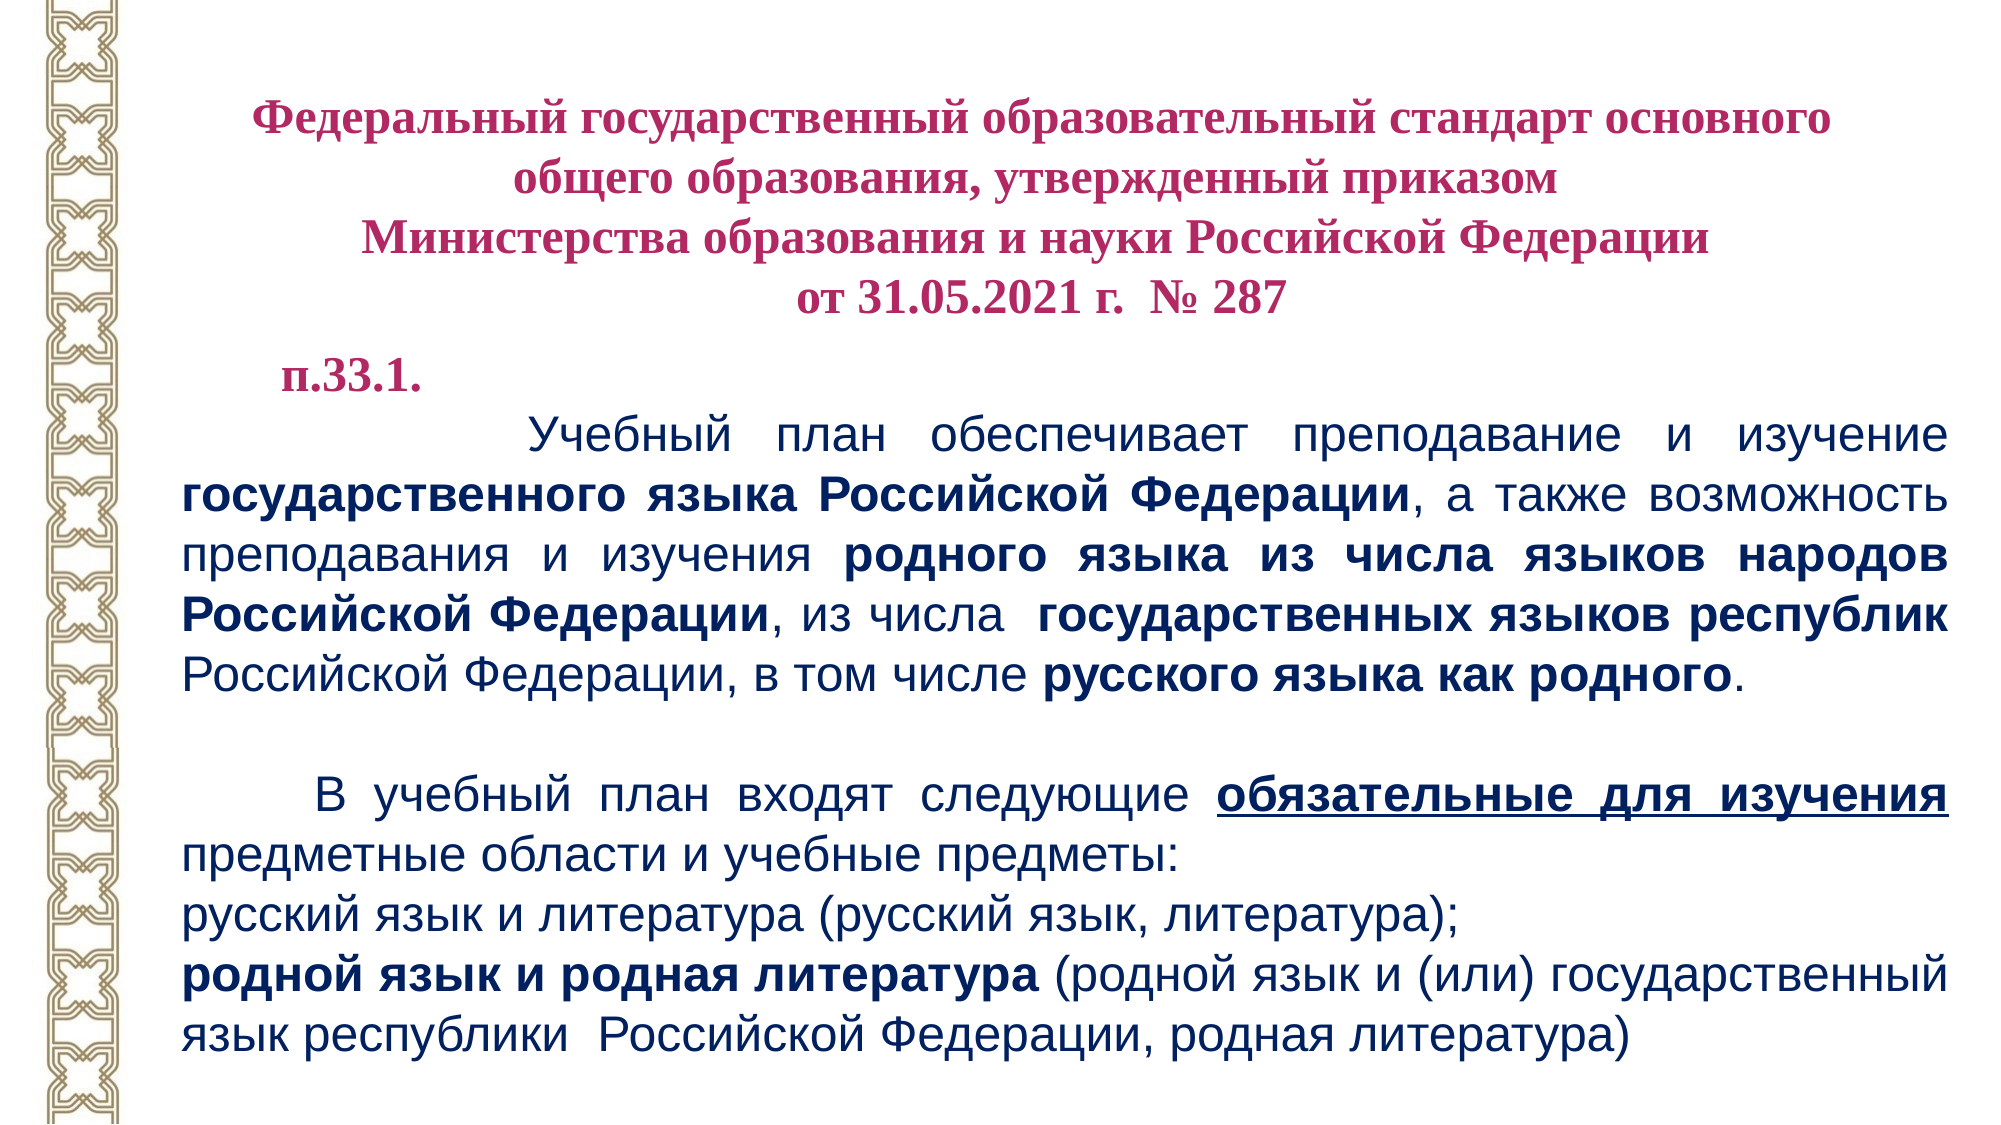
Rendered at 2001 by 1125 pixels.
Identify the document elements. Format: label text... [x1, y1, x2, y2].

picture [0, 0, 2001, 1125]
text_box Федеральный государственный образовательный стандарт основного общего образования, утвержденный приказом Министерства образования и науки Российской Федерации от 31.05.2021 г. № 287 [231, 76, 1852, 331]
text_box п.33.1. Учебный план обеспечивает преподавание и изучение государственного языка Российской Федерации, а также возможность преподавания и изучения родного языка из числа языков народов Российской Федерации, из числа государственных языков республик Российской Федерации, в том числе русского языка как родного. В учебный план входят следующие обязательные для изучения предметные области и учебные предметы: русский язык и литература (русский язык, литература); родной язык и родная литература (родной язык и (или) государственный язык республики Российской Федерации, родная литература) [166, 333, 1964, 1125]
